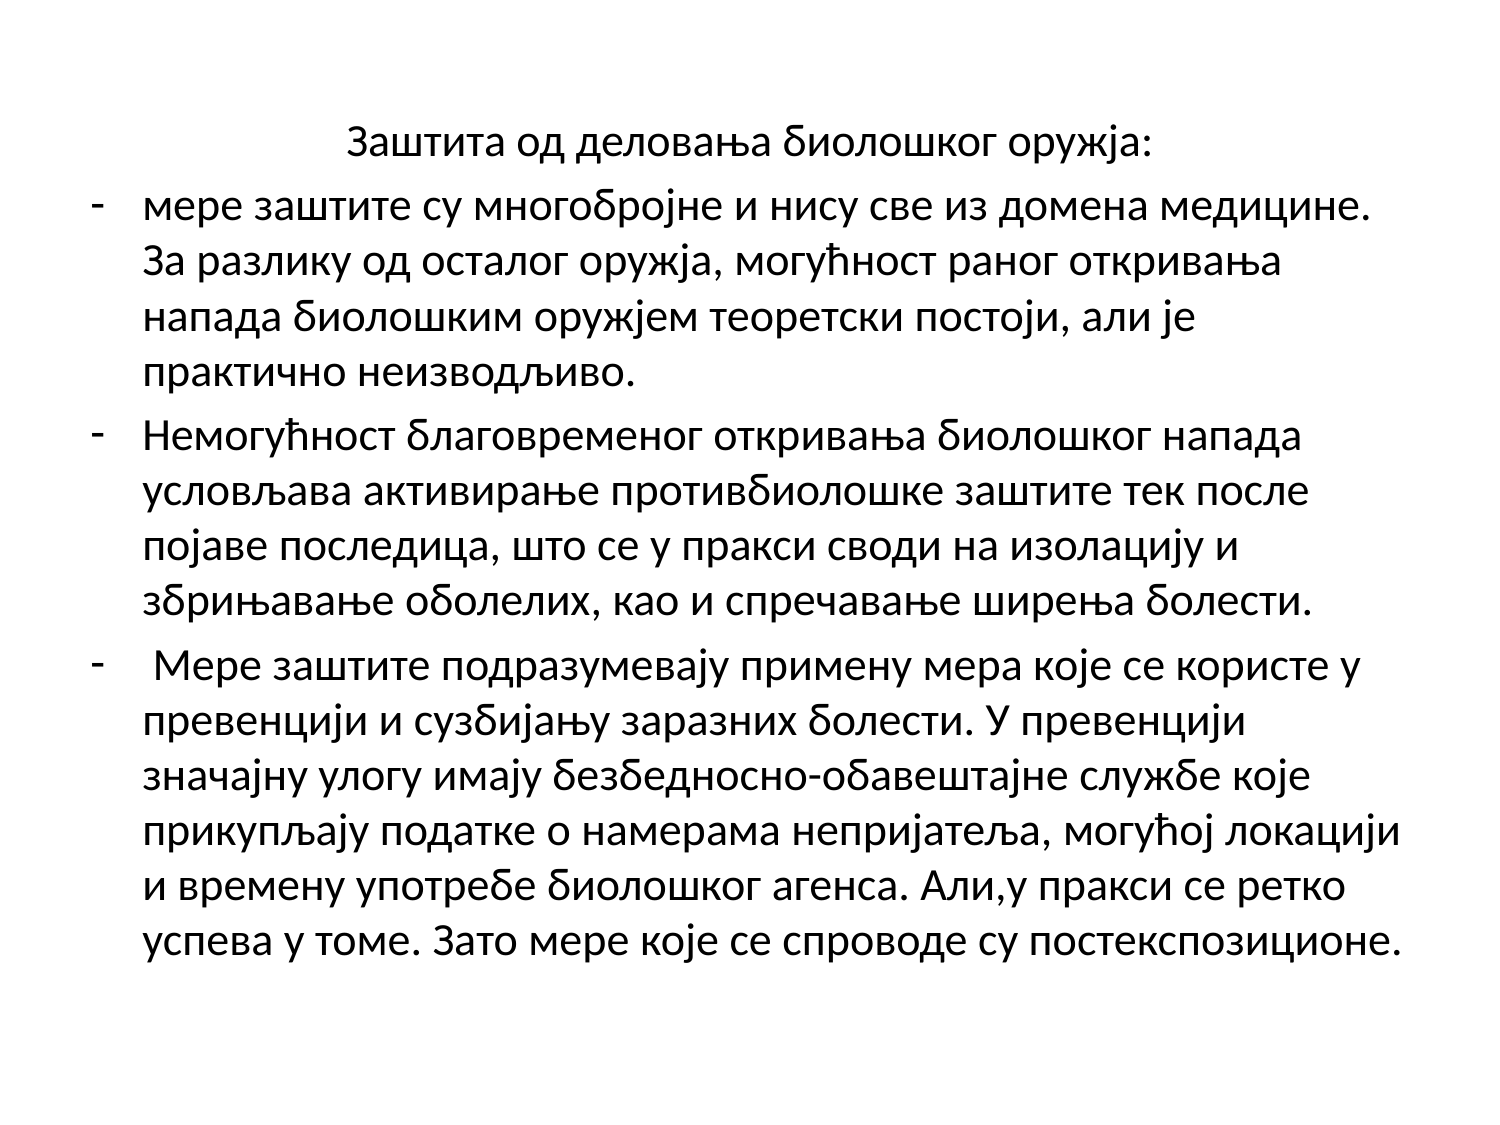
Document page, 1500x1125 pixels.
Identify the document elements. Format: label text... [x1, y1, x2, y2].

list Заштита од деловања биолошког оружја: мере заштите су многобројне и нису све из домена медицине. За разлику од осталог оружја, могућност раног откривања напада биолошким оружјем теоретски постоји, али је практично неизводљиво. Немогућност благовременог откривања биолошког напада условљава активирање противбиолошке заштите тек после појаве последица, што се у пракси своди на изолацију и збрињавање оболелих, као и спречавање ширења болести. Мере заштите подразумевају примену мера које се користе у превенцији и сузбијању заразних болести. У превенцији значајну улогу имају безбедносно-обавештајне службе које прикупљају податке о намерама непријатеља, могућој локацији и времену употребе биолошког агенса. Али,у пракси се ретко успева у томе. Зато мере које се спроводе су постекспозиционе. [75, 70, 1425, 1005]
